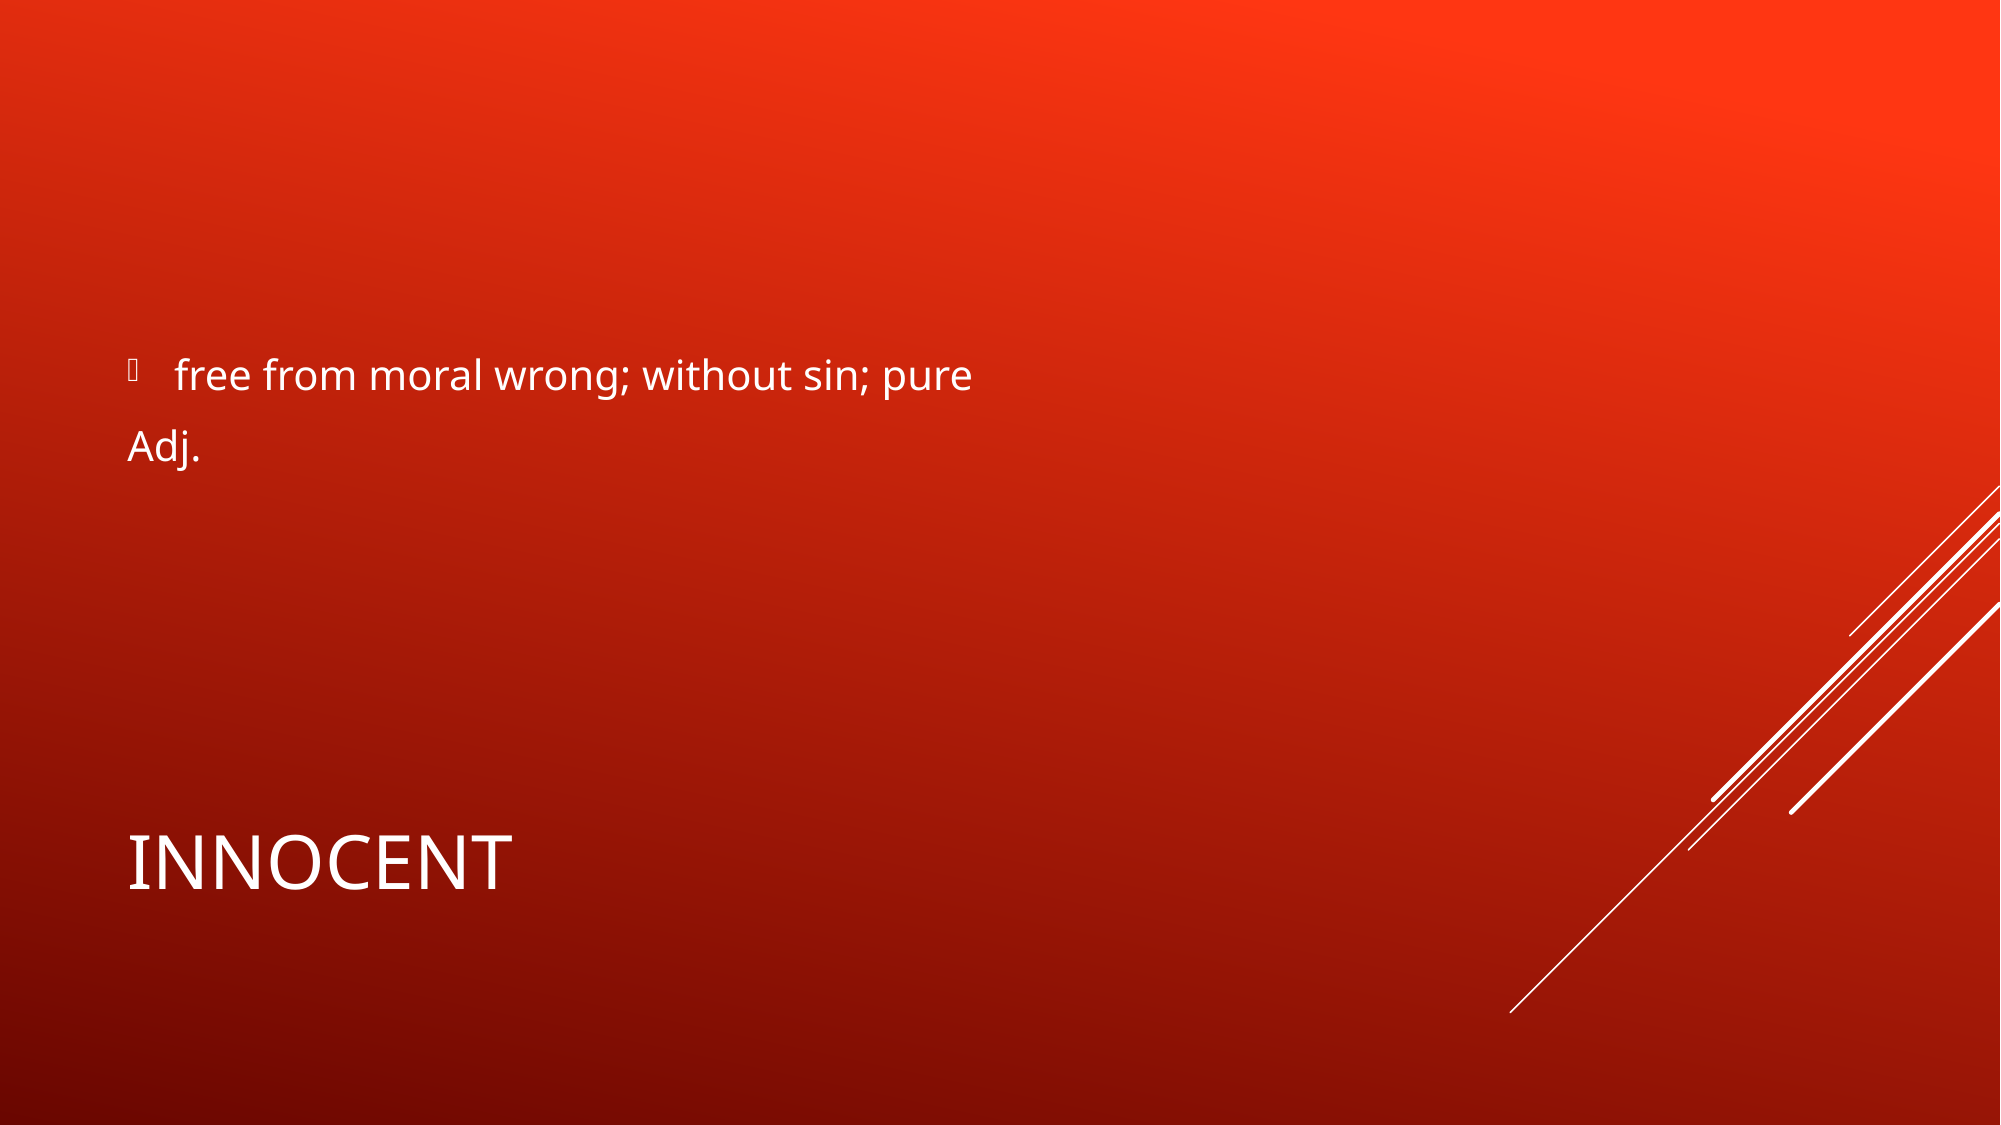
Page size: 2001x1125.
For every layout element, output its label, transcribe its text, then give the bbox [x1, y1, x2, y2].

title innocent [112, 736, 1513, 984]
list free from moral wrong; without sin; pure Adj. [112, 112, 1513, 706]
